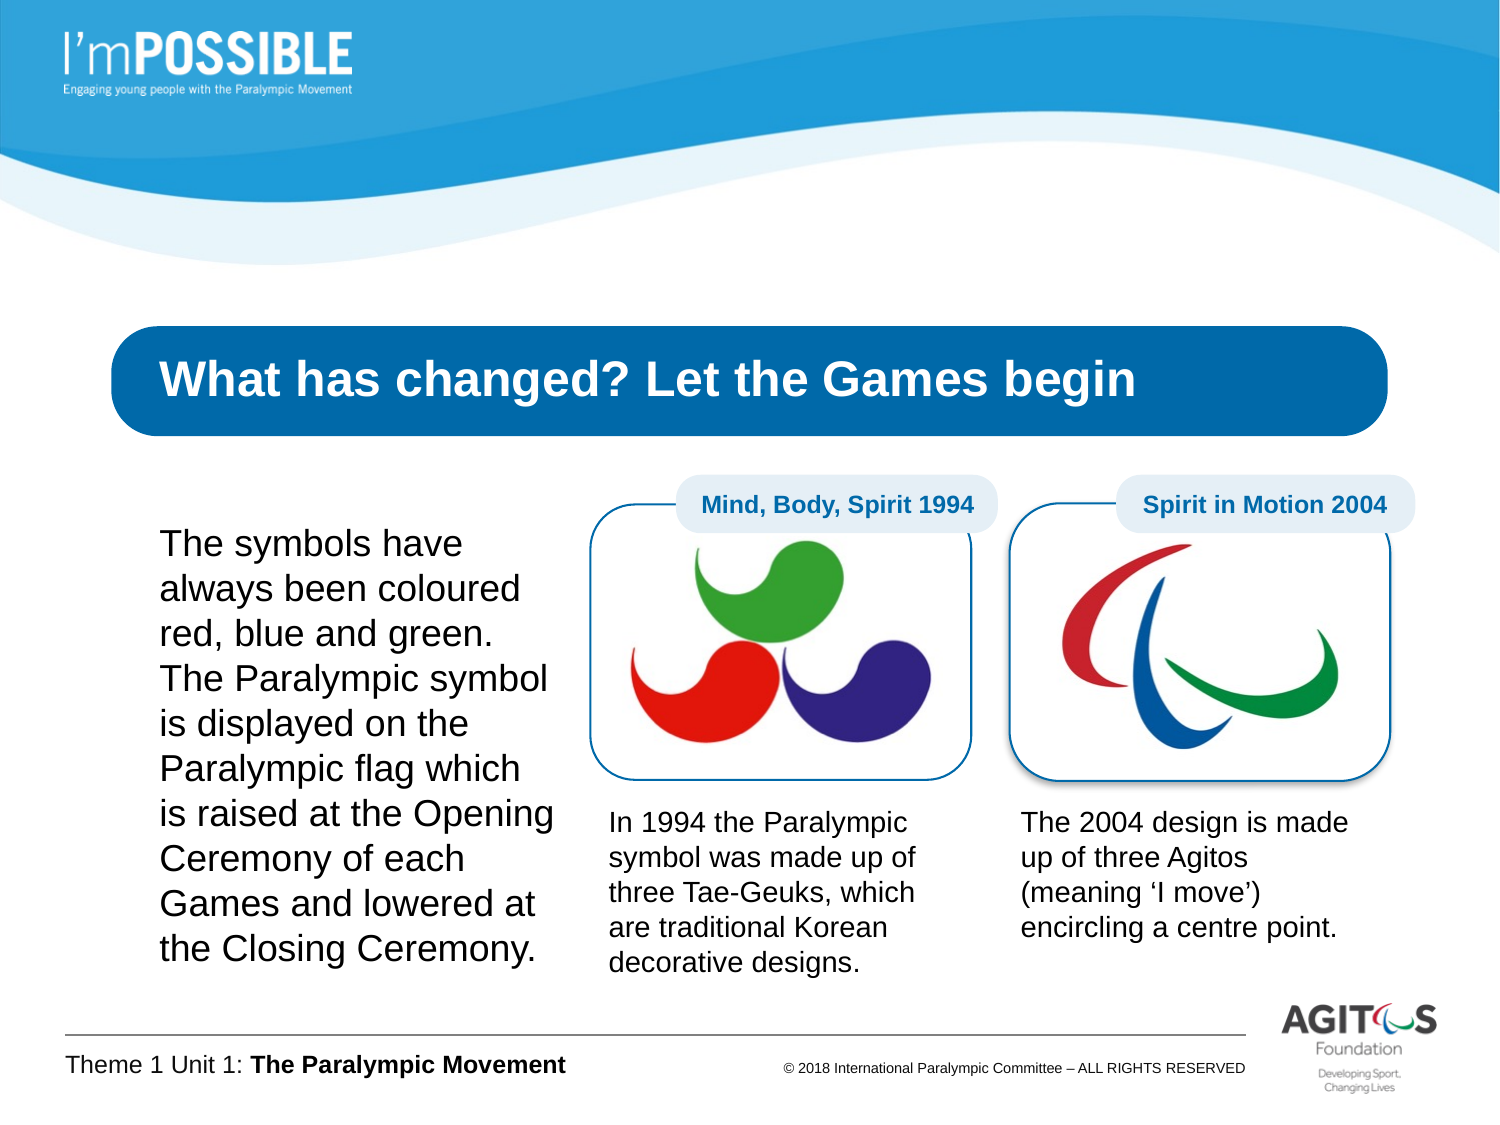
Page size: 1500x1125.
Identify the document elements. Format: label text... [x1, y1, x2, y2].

text_box The 2004 design is made up of three Agitos (meaning ‘I move’) encircling a centre point. [1020, 795, 1375, 951]
text_box In 1994 the Paralympic symbol was made up of three Tae-Geuks, which are traditional Korean decorative designs. [608, 795, 962, 986]
picture [1281, 1003, 1437, 1094]
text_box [590, 474, 998, 781]
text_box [1009, 474, 1416, 782]
text_box The symbols have always been coloured red, blue and green. The Paralympic symbol is displayed on the Paralympic flag which is raised at the Opening Ceremony of each Games and lowered at the Closing Ceremony. [159, 511, 579, 977]
text_box What has changed? Let the Games begin [159, 338, 1247, 425]
text_box [109, 324, 1390, 439]
picture [0, 0, 1500, 273]
